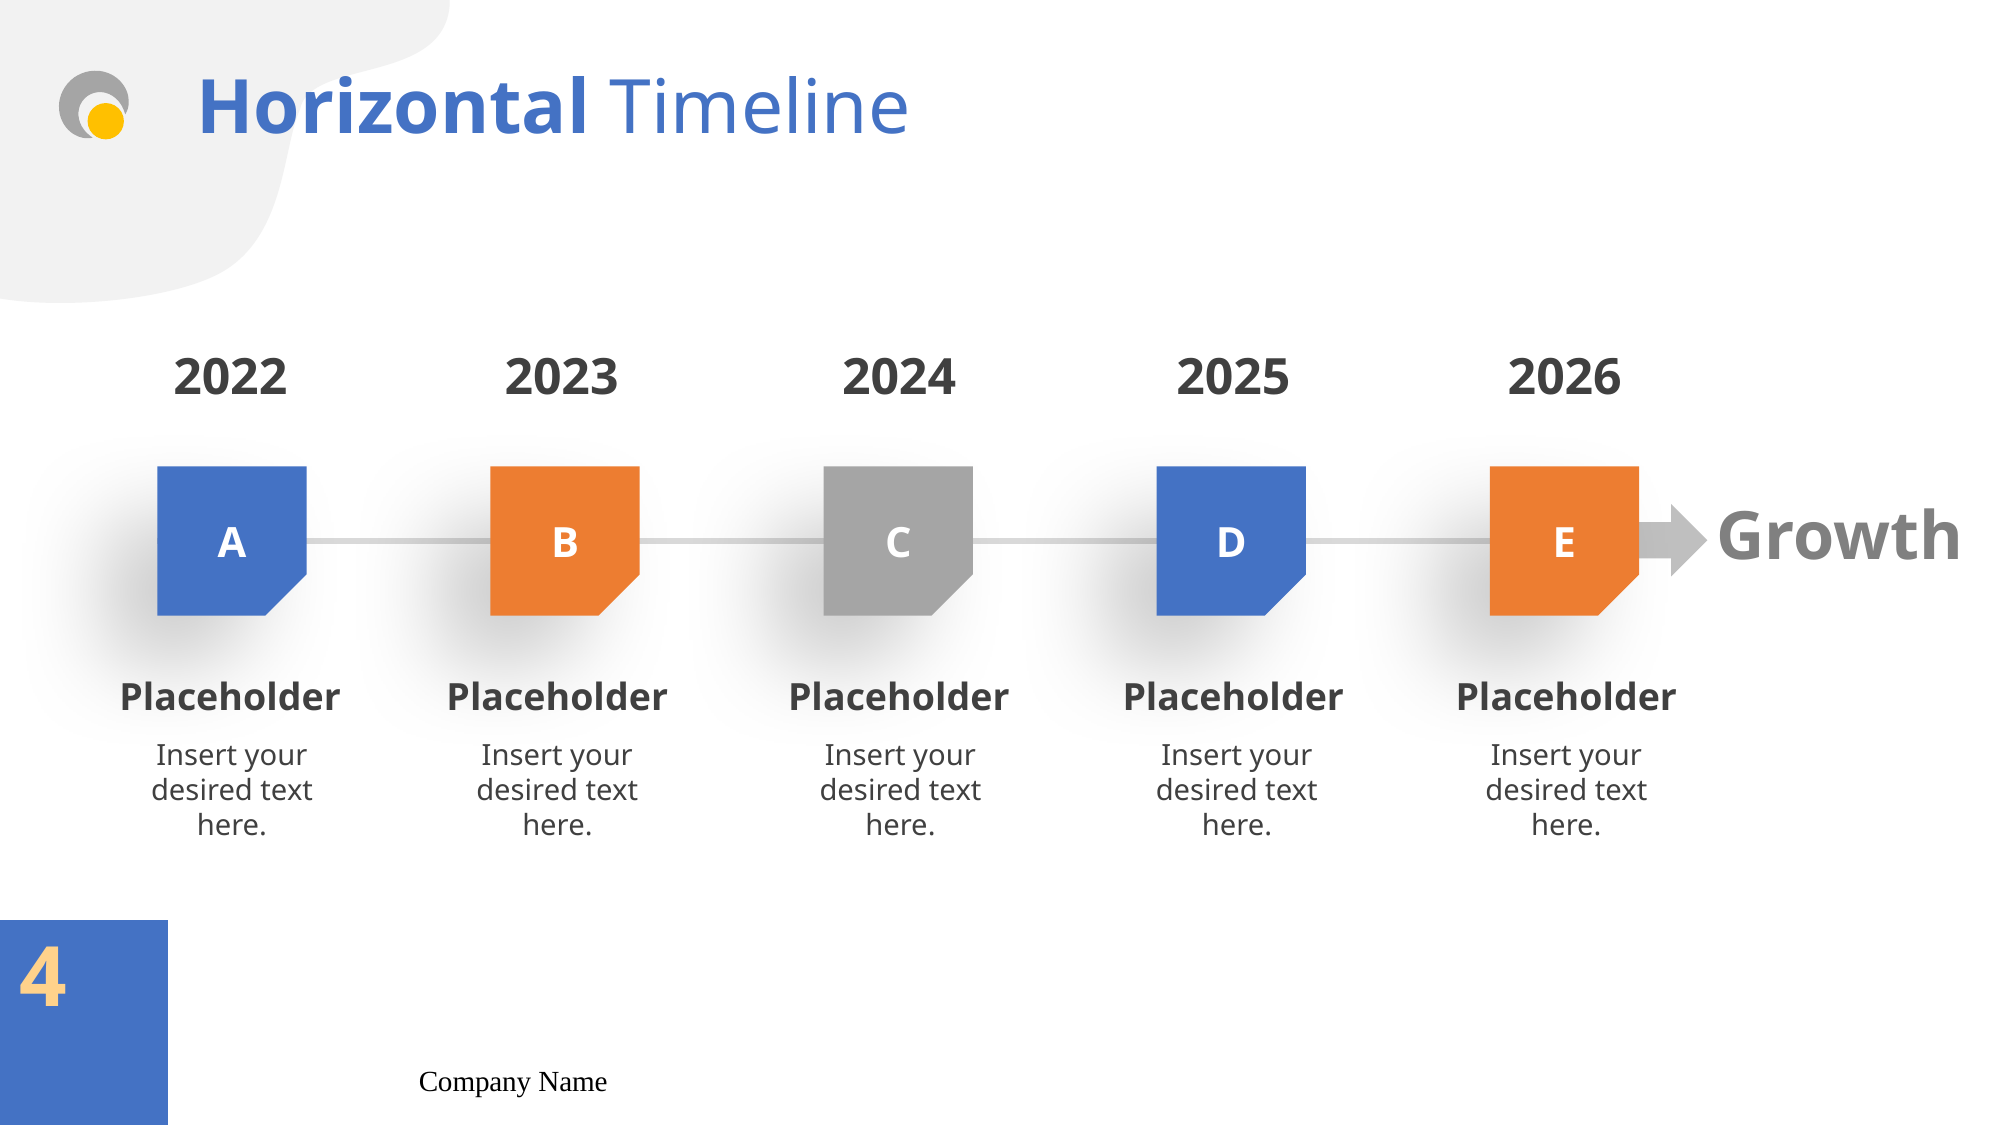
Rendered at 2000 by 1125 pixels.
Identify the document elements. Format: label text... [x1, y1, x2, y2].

text_box A [155, 464, 309, 544]
text_box 2024 [827, 337, 971, 412]
text_box 2025 [1161, 337, 1306, 412]
text_box B [488, 464, 642, 540]
text_box Placeholder [764, 665, 1034, 726]
text_box D [1154, 550, 1309, 618]
text_box Insert your desired text here. [1107, 728, 1366, 850]
text_box Placeholder [1098, 665, 1369, 726]
title Horizontal Timeline [196, 45, 1900, 162]
text_box Placeholder [95, 665, 365, 726]
text_box Insert your desired text here. [428, 728, 687, 850]
text_box [1642, 502, 1701, 579]
text_box Growth [1701, 485, 1979, 581]
text_box 2023 [489, 337, 634, 412]
footer Company Name [196, 1050, 830, 1110]
text_box D [1154, 464, 1309, 540]
text_box E [1487, 464, 1642, 618]
text_box Placeholder [422, 665, 692, 726]
text_box B [488, 550, 642, 618]
text_box Insert your desired text here. [1437, 728, 1696, 850]
text_box A [155, 546, 309, 618]
text_box Placeholder [1431, 665, 1702, 726]
text_box C [821, 464, 975, 540]
text_box C [821, 550, 975, 618]
text_box Insert your desired text here. [771, 728, 1030, 850]
slide_number 4 [19, 920, 168, 1041]
text_box 2022 [158, 337, 303, 412]
text_box 2026 [1492, 337, 1637, 412]
text_box Insert your desired text here. [102, 728, 361, 850]
